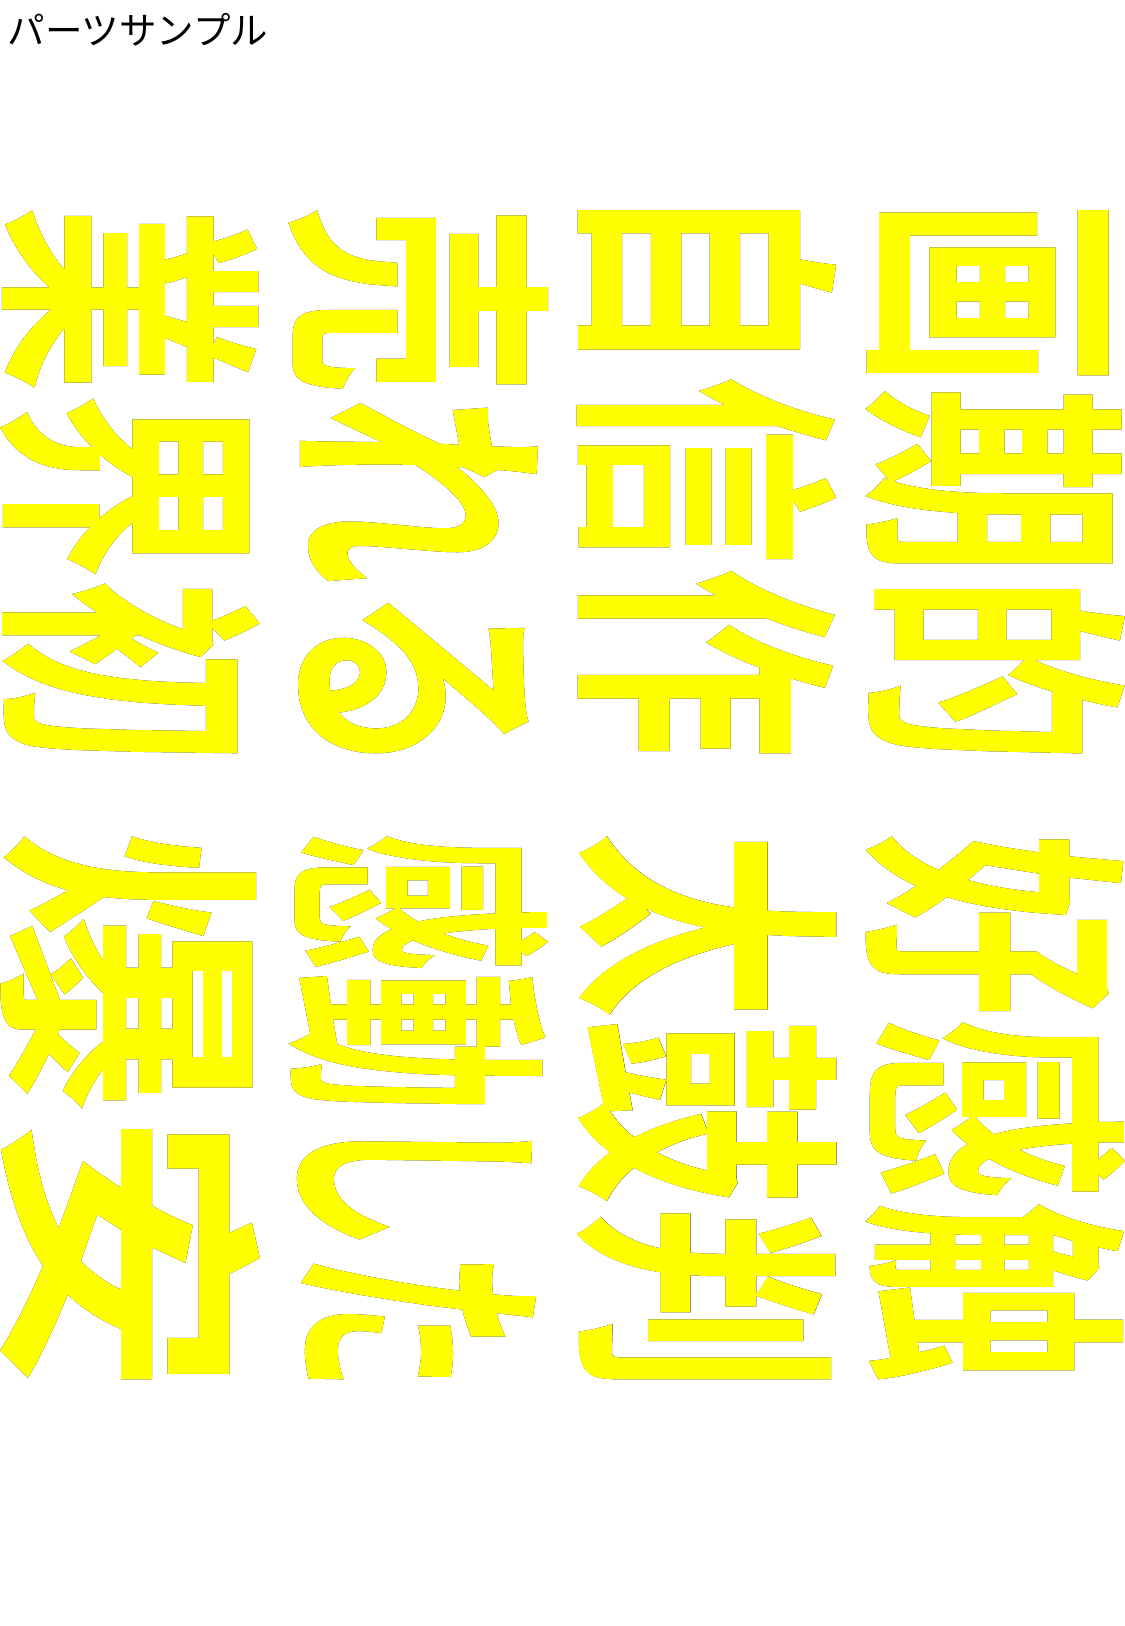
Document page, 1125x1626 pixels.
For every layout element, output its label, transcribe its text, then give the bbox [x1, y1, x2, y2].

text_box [865, 210, 1125, 754]
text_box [288, 836, 549, 1380]
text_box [288, 210, 549, 754]
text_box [0, 210, 260, 754]
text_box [865, 836, 1125, 1380]
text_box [576, 836, 837, 1380]
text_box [576, 210, 837, 754]
text_box パーツサンプル [0, 0, 284, 60]
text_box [0, 836, 260, 1380]
